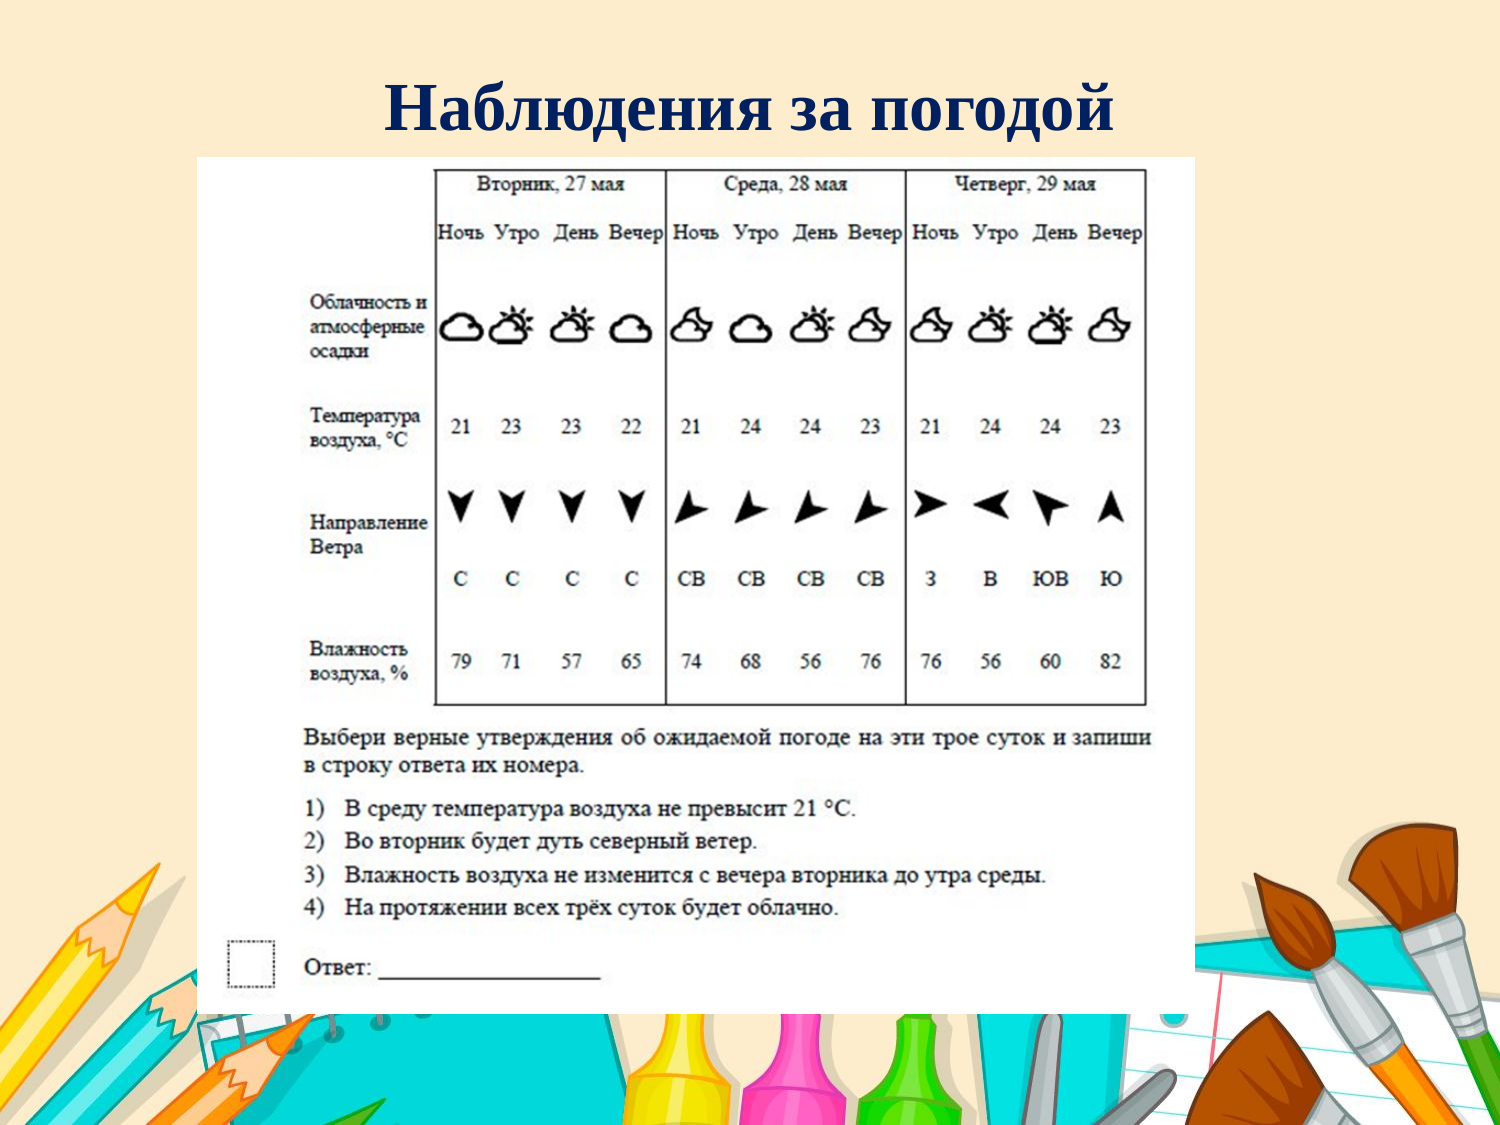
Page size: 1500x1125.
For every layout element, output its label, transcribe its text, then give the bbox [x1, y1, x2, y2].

title Наблюдения за погодой [103, 0, 1397, 218]
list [197, 157, 1196, 1014]
picture [0, 0, 1500, 1125]
